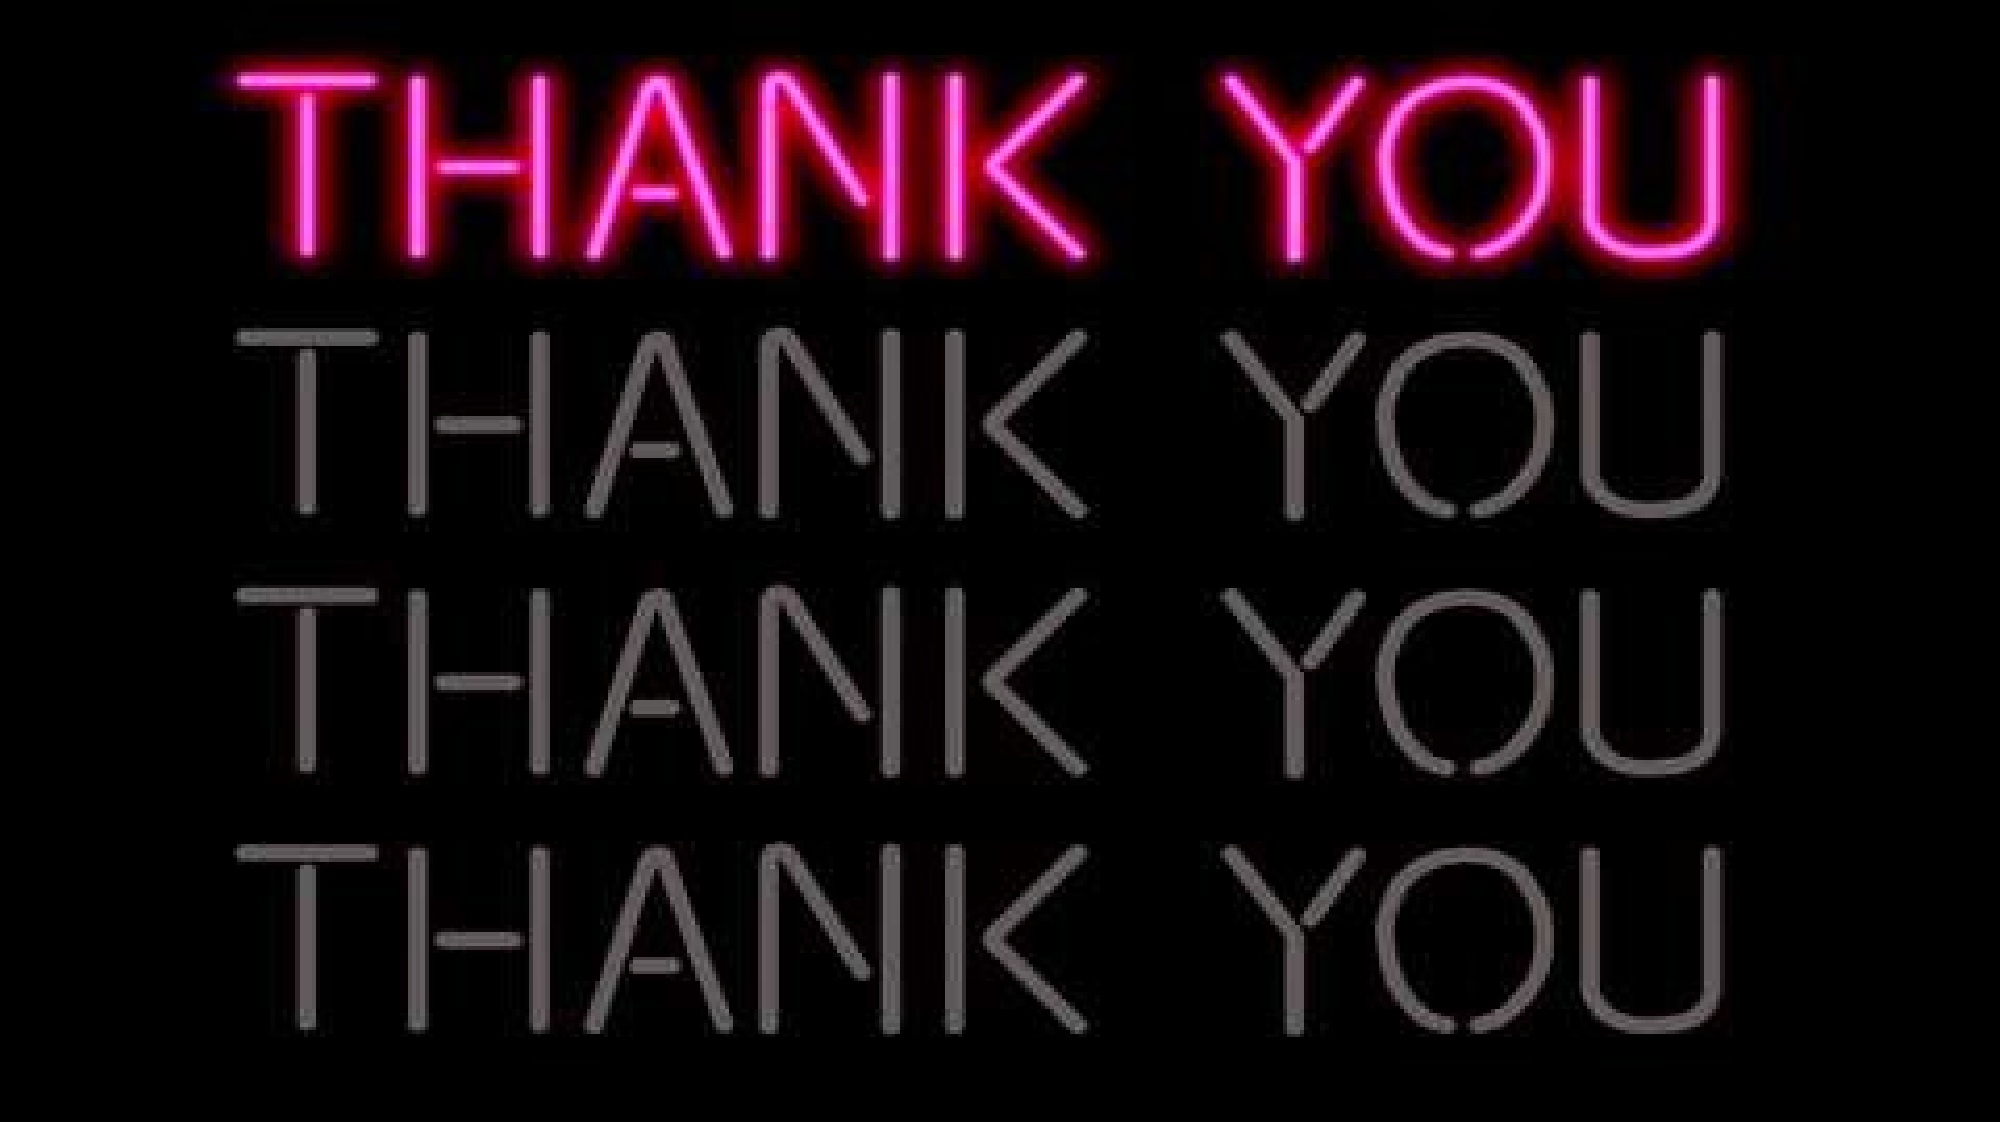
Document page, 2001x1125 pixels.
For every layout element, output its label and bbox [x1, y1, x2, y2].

text_box [0, 0, 2000, 1122]
